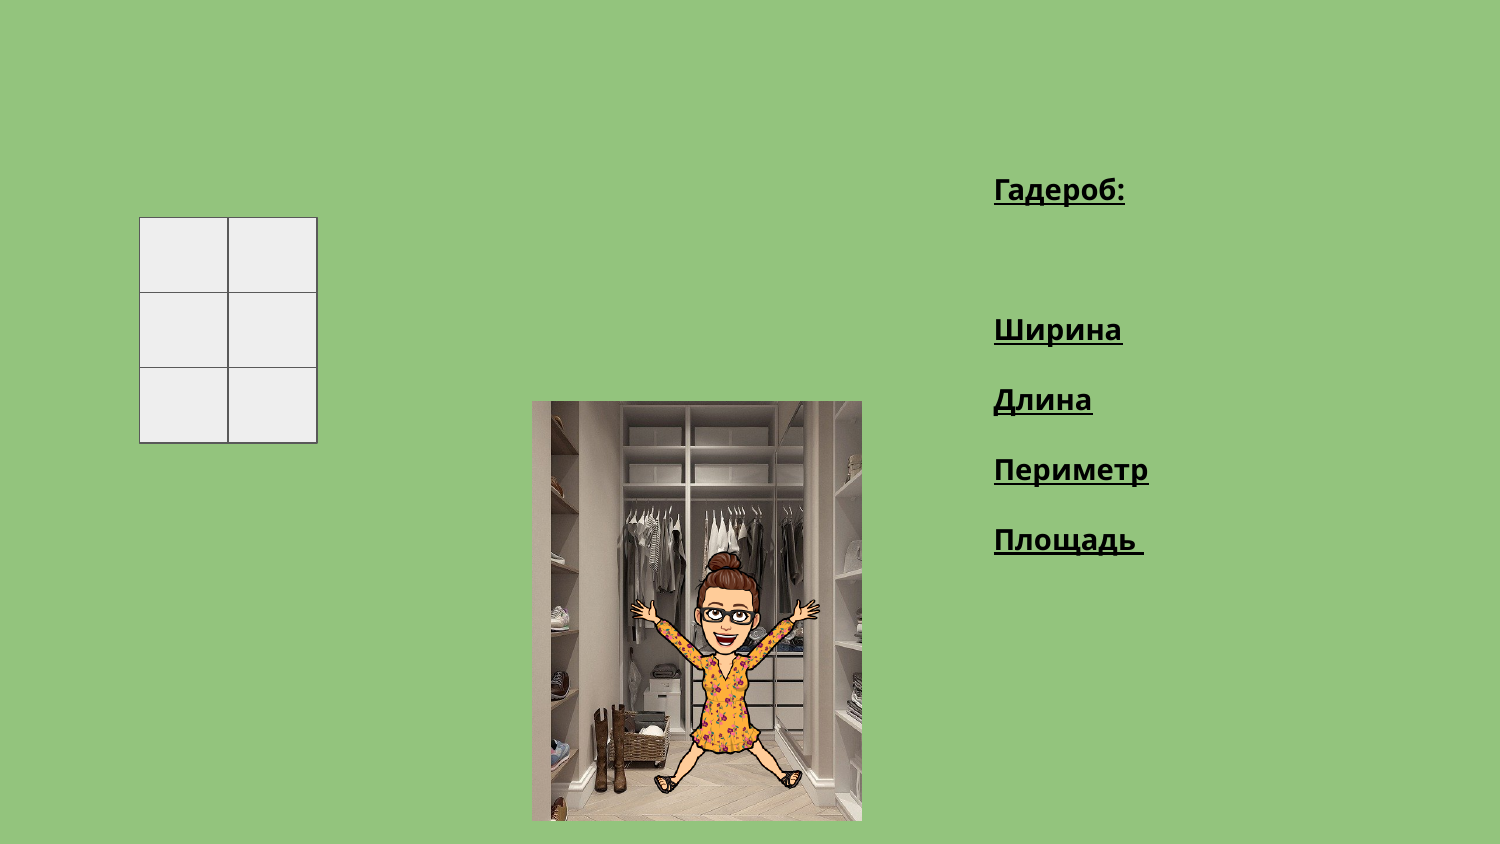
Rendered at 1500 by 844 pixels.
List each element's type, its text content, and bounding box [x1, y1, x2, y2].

text_box [229, 367, 317, 443]
text_box [228, 292, 317, 367]
text_box [139, 217, 228, 292]
text_box [139, 292, 228, 367]
text_box [228, 217, 317, 292]
picture [532, 401, 875, 822]
text_box Гадероб: Ширина Длина Периметр Площадь [978, 121, 1382, 389]
text_box [139, 367, 229, 443]
